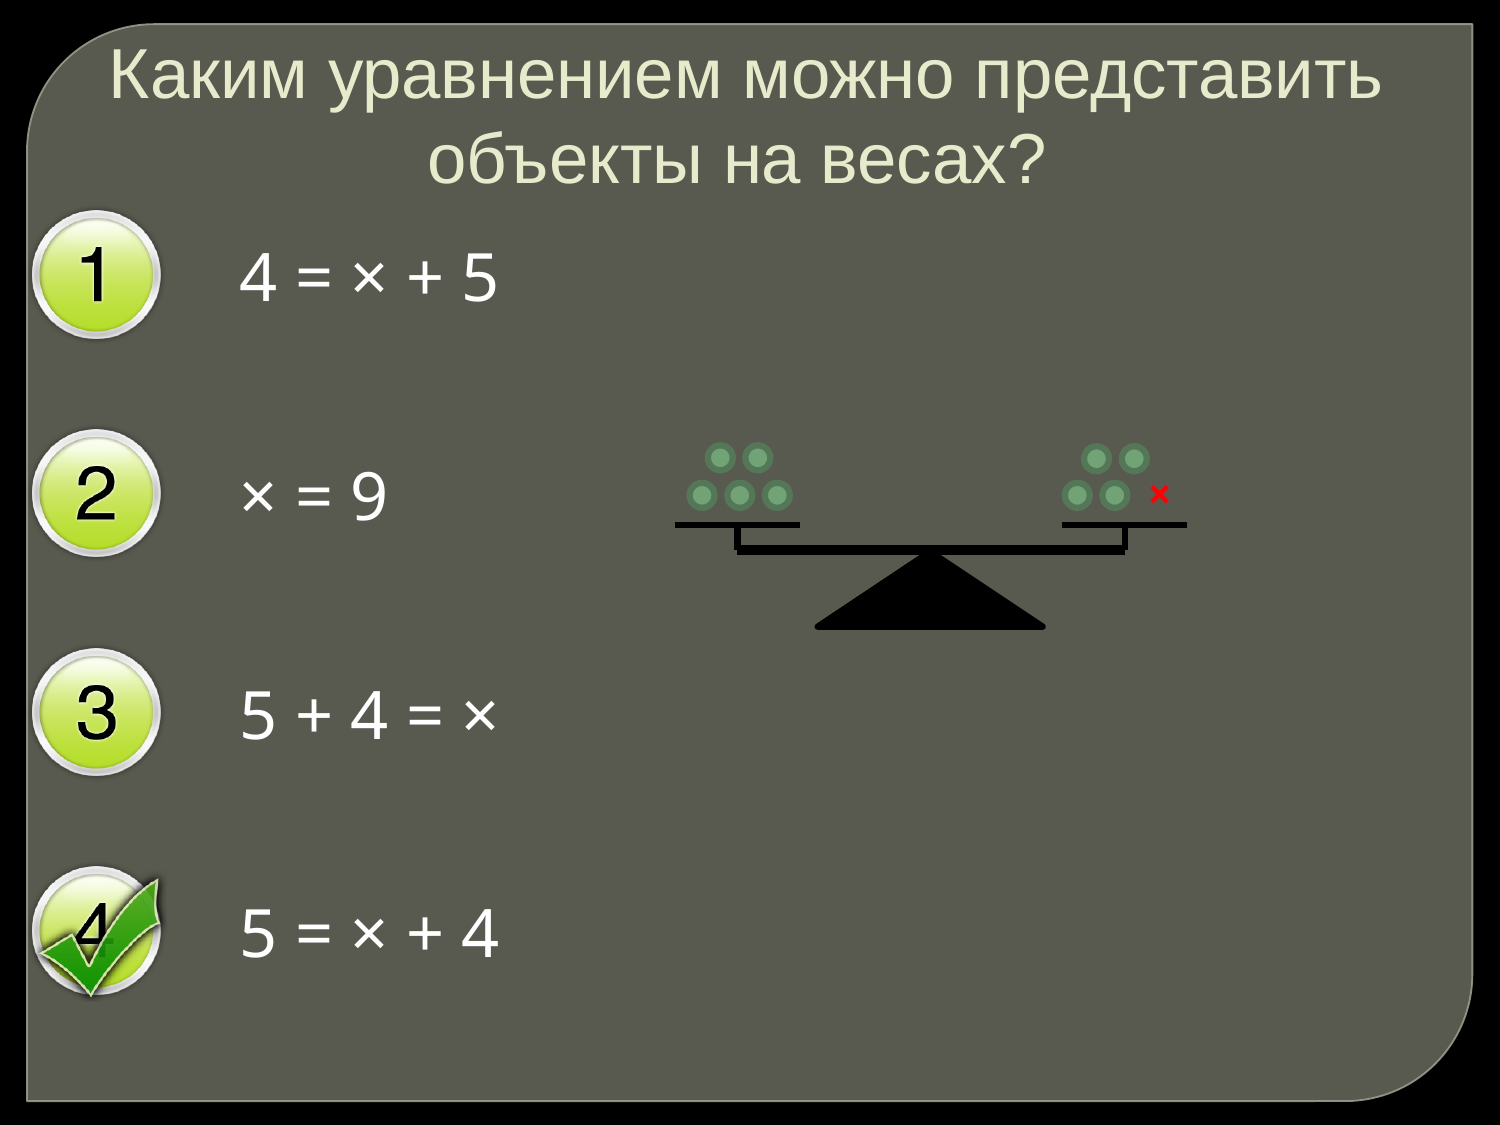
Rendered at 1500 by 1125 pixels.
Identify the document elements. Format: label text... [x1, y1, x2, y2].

text_box [724, 479, 756, 511]
text_box [1099, 479, 1131, 511]
text_box Каким уравнением можно представить объекты на весах? [53, 34, 1441, 191]
text_box [1061, 479, 1093, 511]
text_box [761, 479, 793, 511]
text_box [686, 479, 718, 511]
text_box [1118, 443, 1150, 475]
picture [25, 642, 167, 783]
picture [25, 860, 167, 1002]
list 4 = × + 5 [225, 175, 1437, 375]
picture [25, 423, 167, 564]
text_box [1080, 443, 1113, 475]
picture [25, 204, 167, 346]
text_box [742, 442, 774, 474]
text_box × [1133, 460, 1209, 526]
list × = 9 [225, 394, 1437, 594]
text_box [704, 442, 736, 474]
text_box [674, 524, 1188, 627]
list 5 = × + 4 [225, 831, 1437, 1031]
list 5 + 4 = × [225, 612, 1437, 813]
